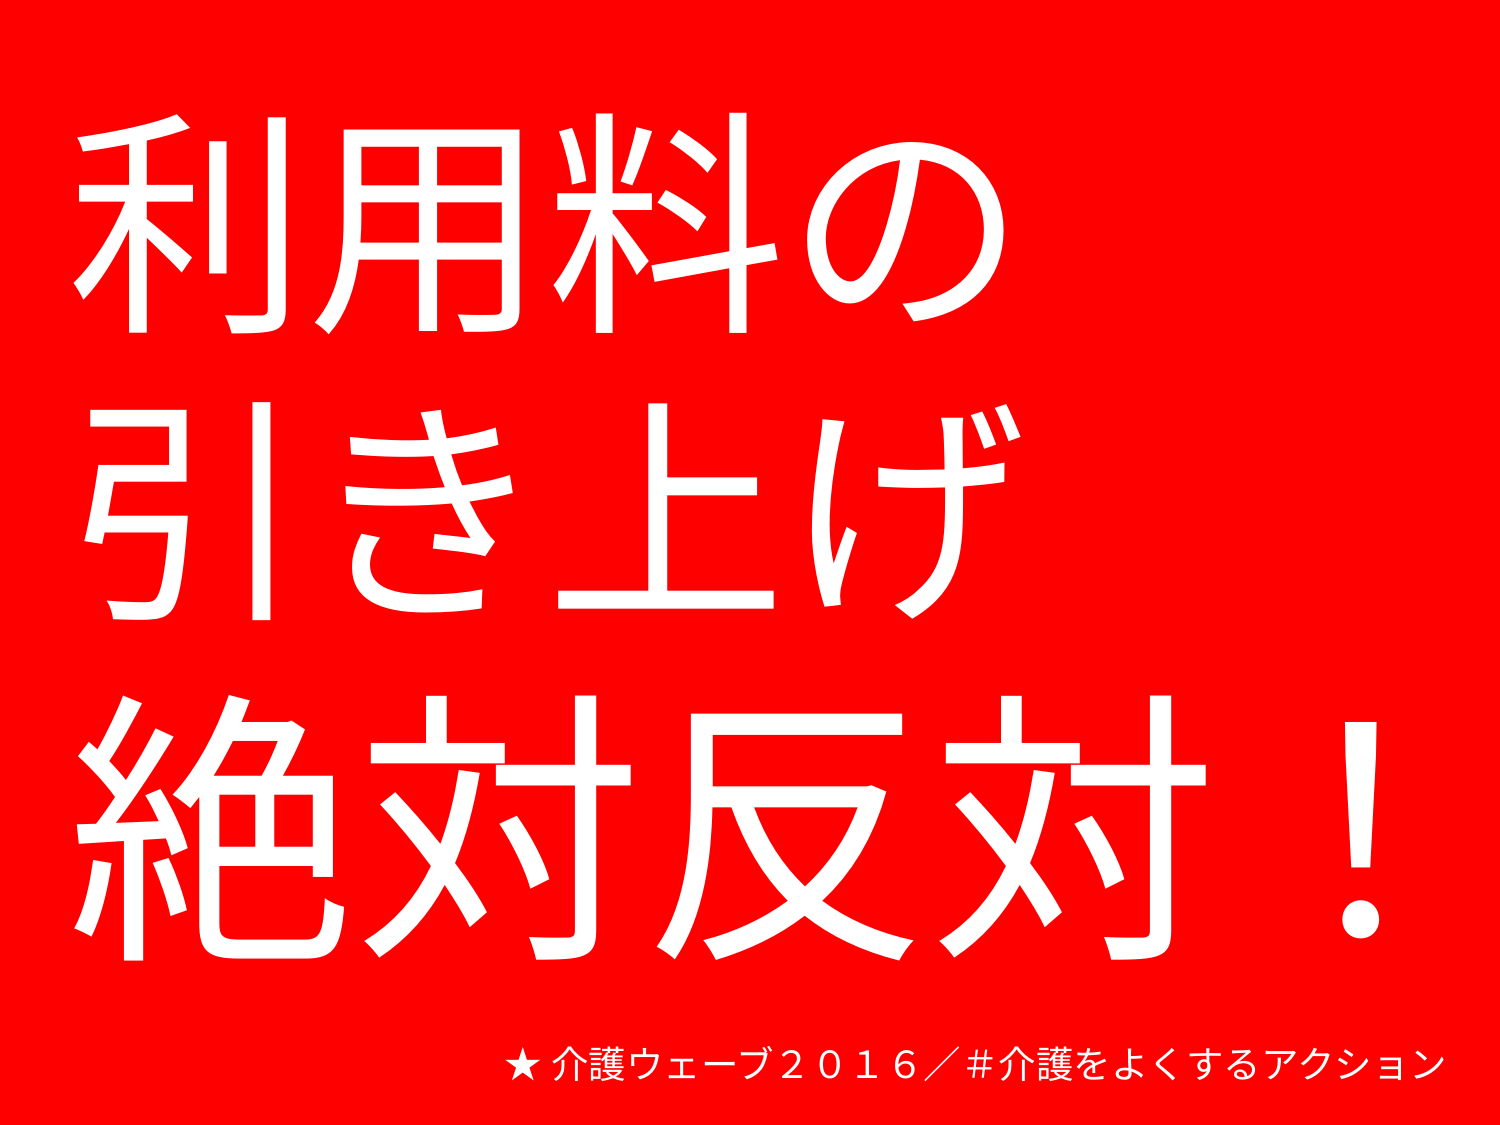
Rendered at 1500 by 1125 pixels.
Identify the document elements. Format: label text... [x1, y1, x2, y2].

text_box 利用料の 引き上げ 絶対反対！ [53, 67, 1500, 1002]
text_box ★介護ウェーブ２０１６／＃介護をよくするアクション [490, 1033, 1500, 1094]
